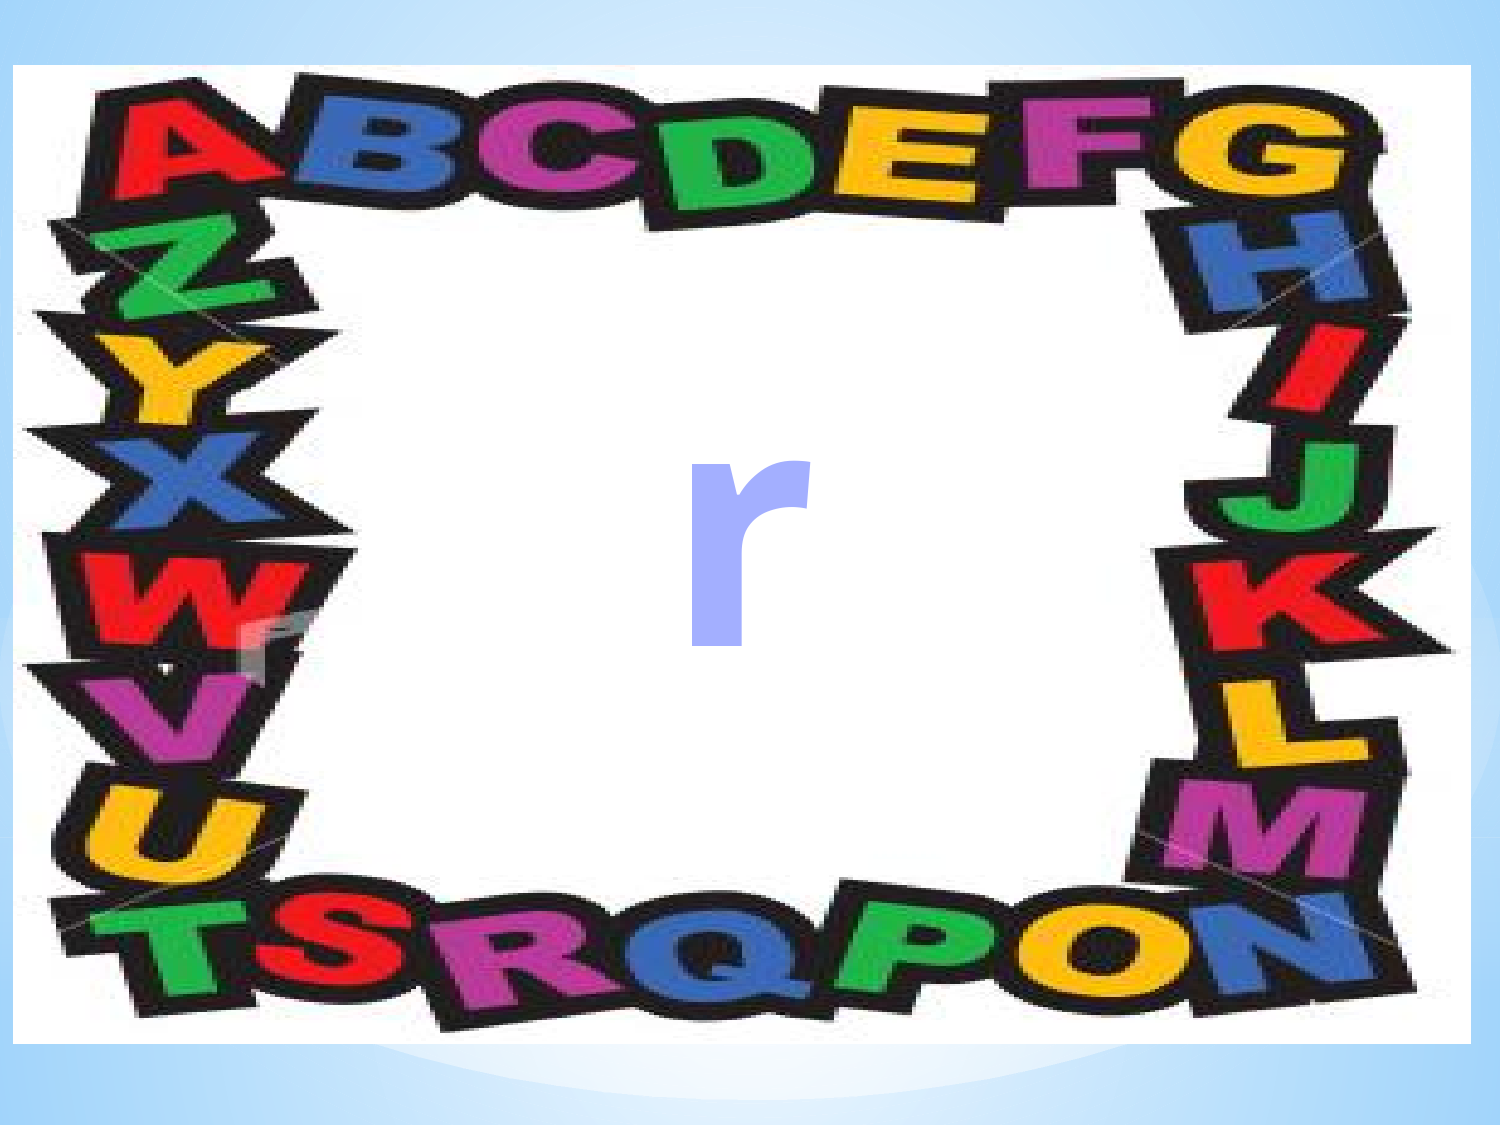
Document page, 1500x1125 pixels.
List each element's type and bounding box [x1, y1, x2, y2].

picture [12, 65, 1471, 1045]
